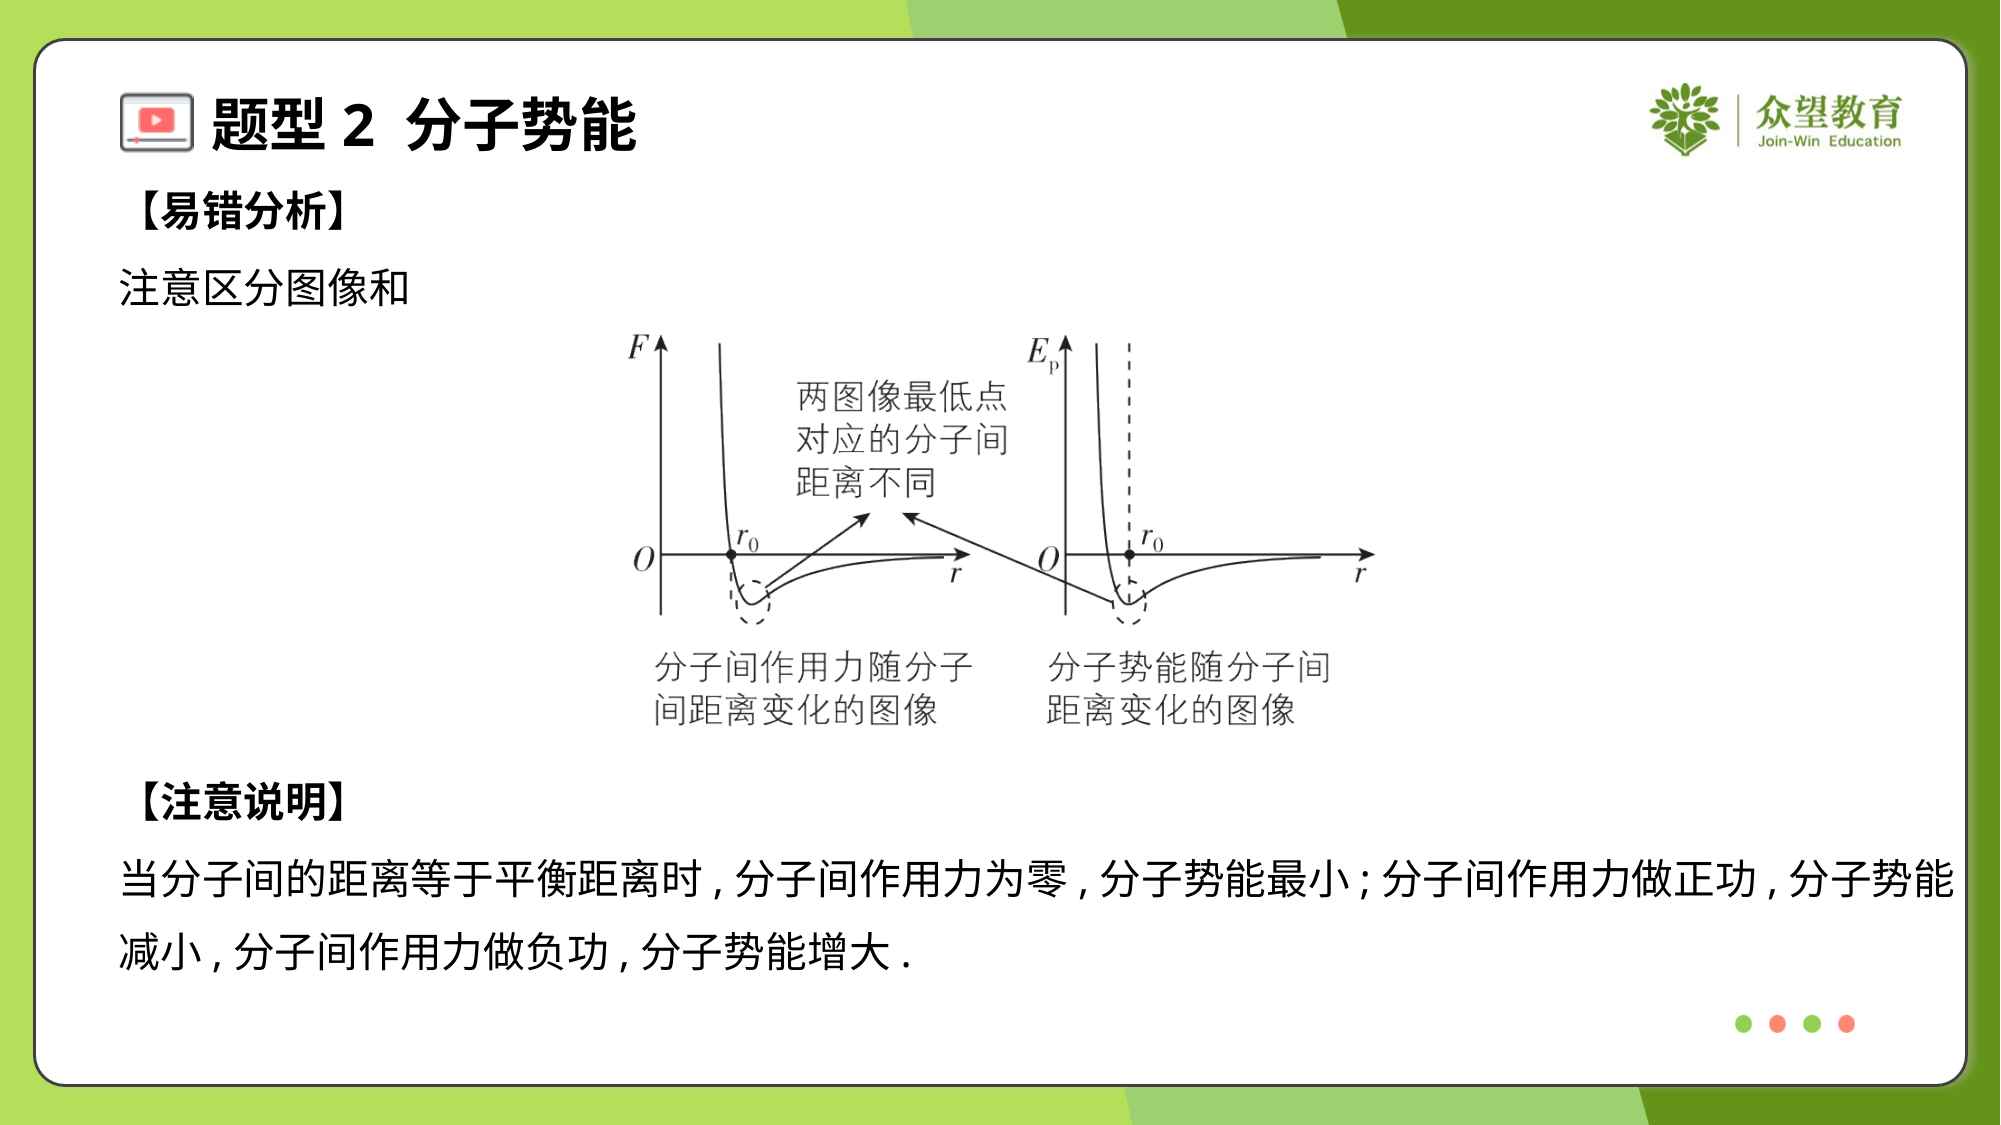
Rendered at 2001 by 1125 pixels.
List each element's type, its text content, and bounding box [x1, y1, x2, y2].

picture [0, 0, 2000, 1125]
text_box 【注意说明】 当分子间的距离等于平衡距离时,分子间作用力为零,分子势能最小;分子间作用力做正功,分子势能 减小,分子间作用力做负功,分子势能增大. [118, 751, 1883, 969]
